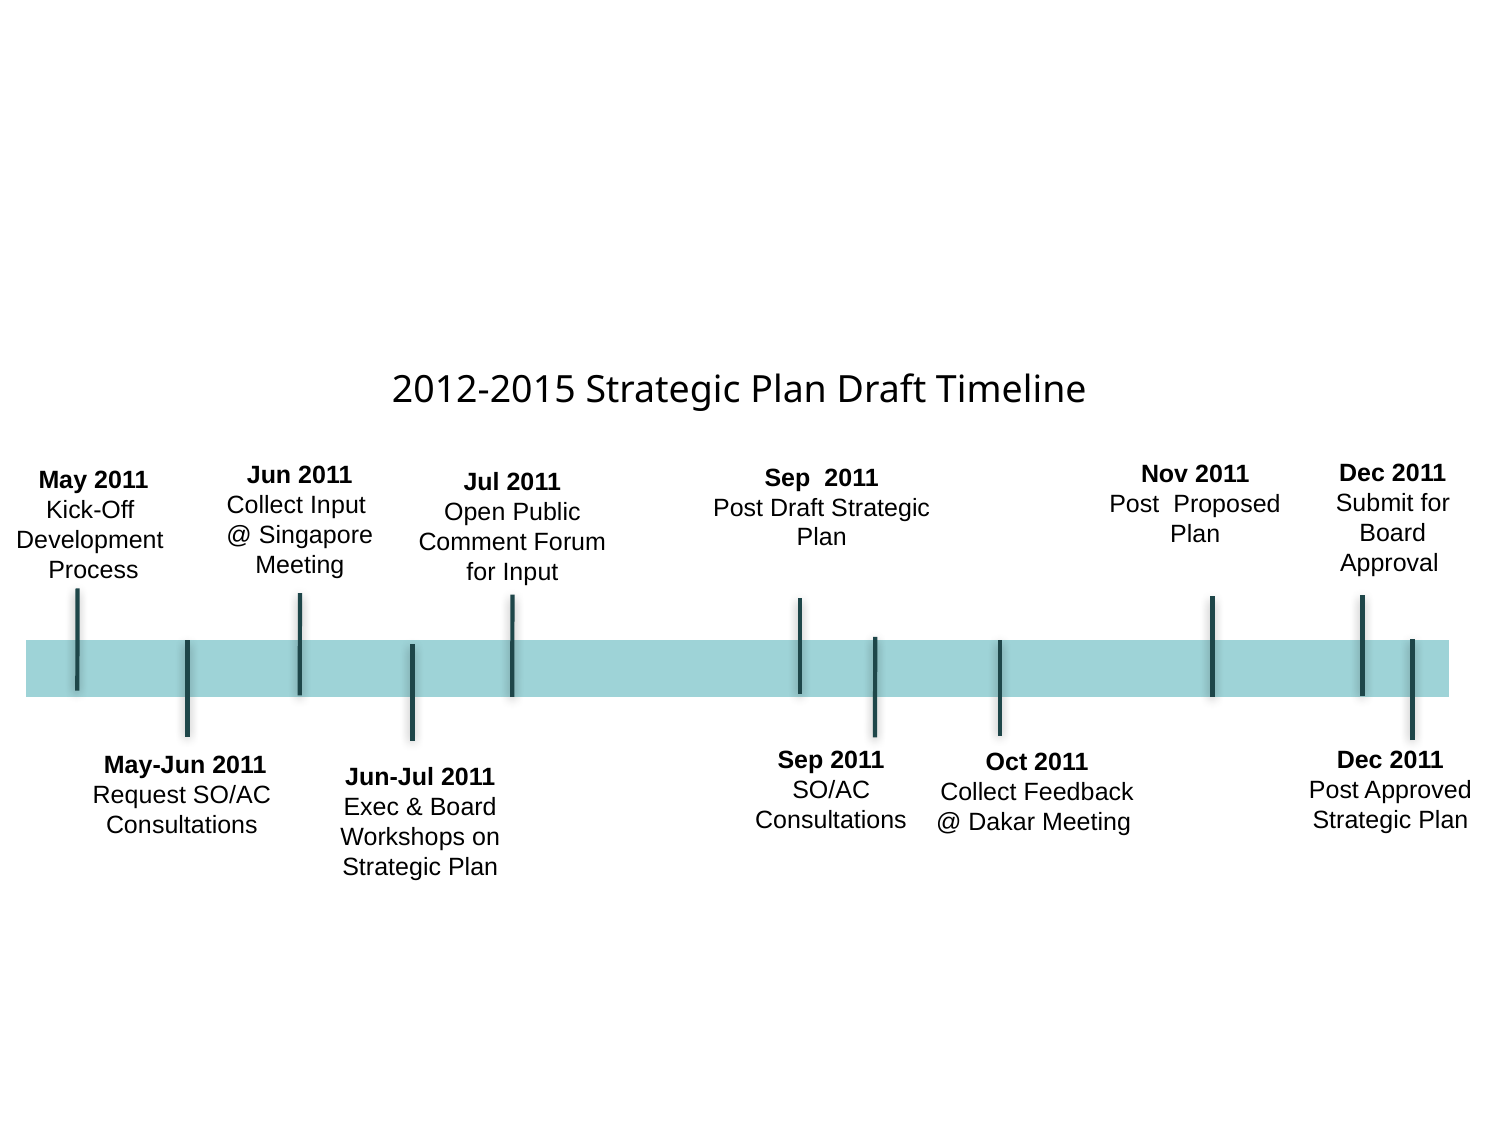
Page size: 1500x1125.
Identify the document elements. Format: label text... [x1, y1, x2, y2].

text_box Nov 2011 Post Proposed Plan [1070, 449, 1309, 555]
table_header [1005, 640, 1204, 697]
text_box Oct 2011 Collect Feedback @ Dakar Meeting [919, 737, 1155, 843]
table_header [191, 640, 292, 697]
table_header [26, 640, 72, 697]
text_box Jun-Jul 2011 Exec & Board Workshops on Strategic Plan [315, 753, 525, 888]
text_box Jul 2011 Open Public Comment Forum for Input [387, 458, 638, 594]
text_box Sep 2011 SO/AC Consultations [712, 735, 950, 841]
table_header [521, 640, 792, 697]
text_box May-Jun 2011 Request SO/AC Consultations [62, 741, 302, 846]
table_header [1221, 640, 1354, 697]
text_box Jun 2011 Collect Input @ Singapore Meeting [187, 451, 413, 586]
table_header [1418, 640, 1449, 697]
table_header [1370, 640, 1406, 697]
text_box Dec 2011 Submit for Board Approval [1309, 449, 1477, 584]
table_header [82, 640, 183, 697]
text_box Sep 2011 Post Draft Strategic Plan [696, 453, 947, 559]
text_box Dec 2011 Post Approved Strategic Plan [1281, 735, 1500, 841]
text_box May 2011 Kick-Off Development Process [0, 456, 200, 591]
table_header [882, 640, 994, 697]
table_header [807, 640, 867, 697]
title 2012-2015 Strategic Plan Draft Timeline [37, 312, 1442, 463]
table_header [308, 640, 504, 697]
